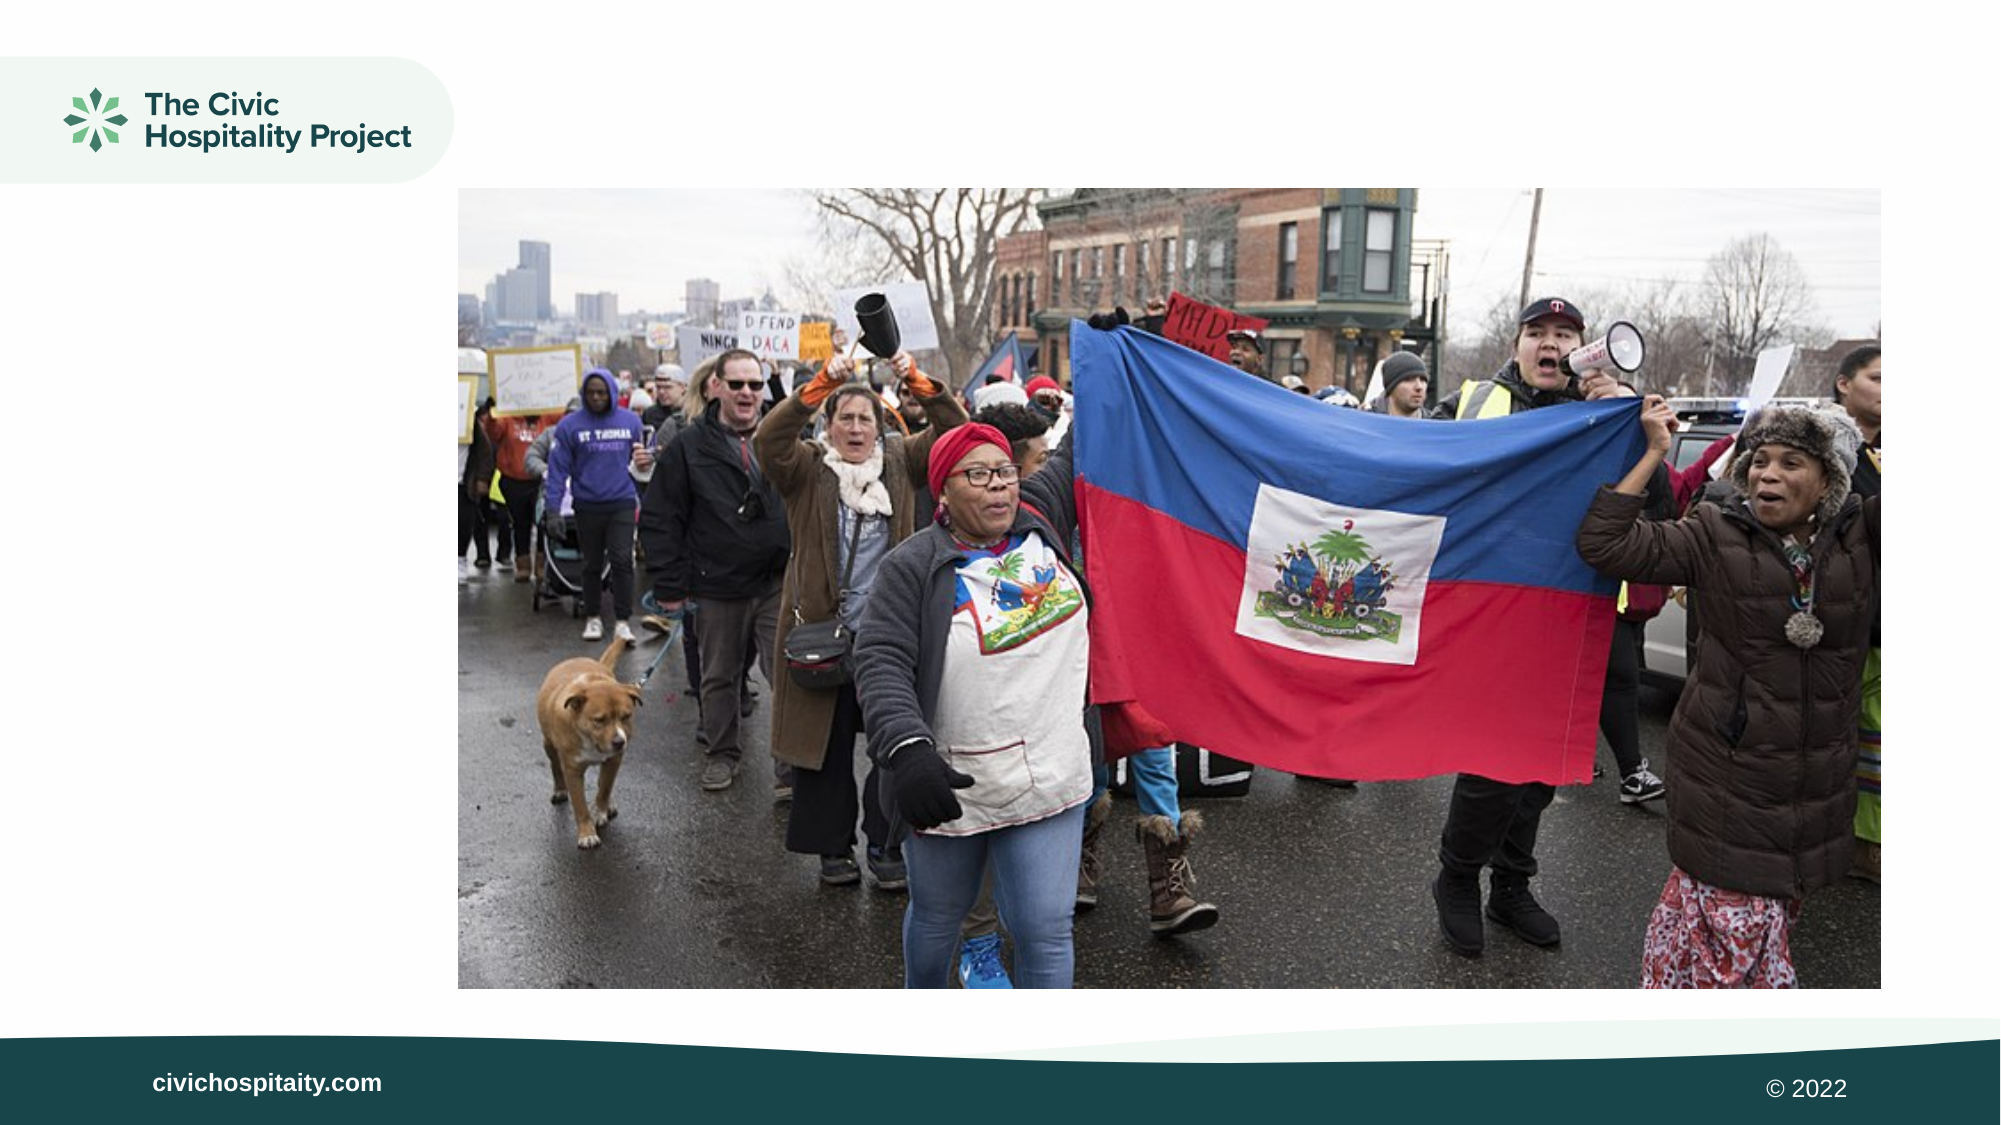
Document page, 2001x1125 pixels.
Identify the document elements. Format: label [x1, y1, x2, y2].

list [458, 188, 1881, 989]
picture [0, 0, 2001, 1125]
